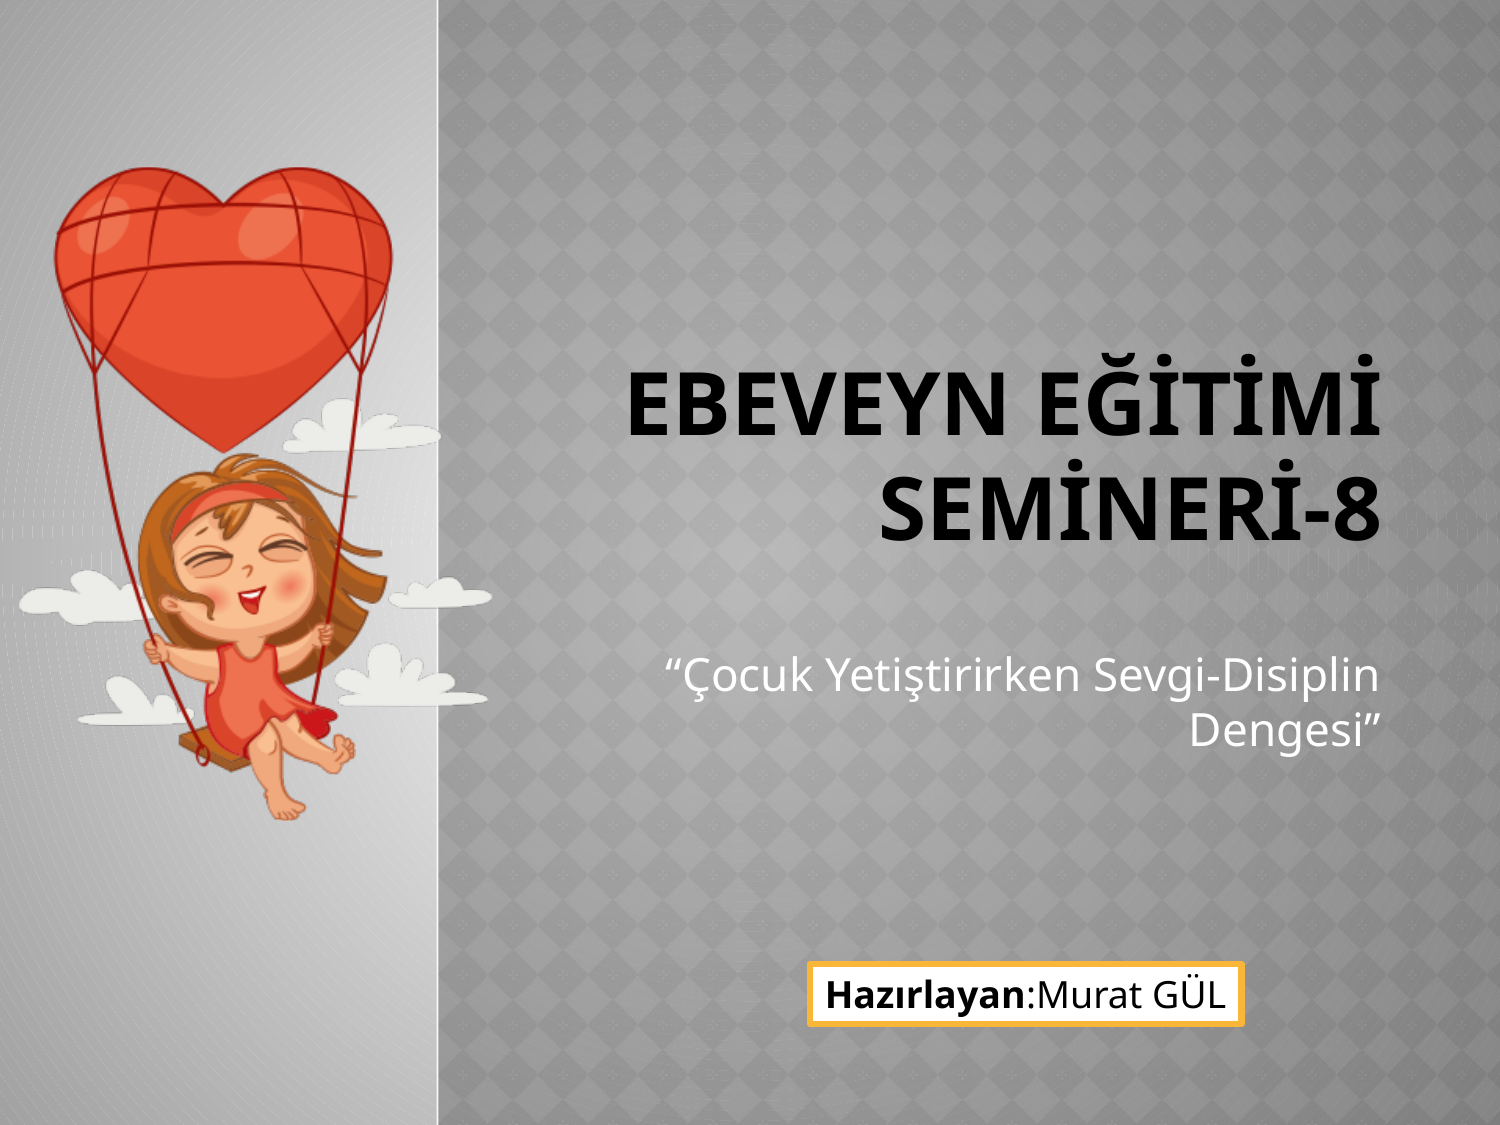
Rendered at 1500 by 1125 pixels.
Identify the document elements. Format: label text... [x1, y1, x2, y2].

picture [0, 124, 573, 854]
text_box Hazırlayan:Murat GÜL [807, 961, 1245, 1027]
title EBEVEYN EĞİTİMİ SEMİNERİ-8 [552, 87, 1390, 558]
subtitle “Çocuk Yetiştirirken Sevgi-Disiplin Dengesi” [577, 645, 1389, 826]
